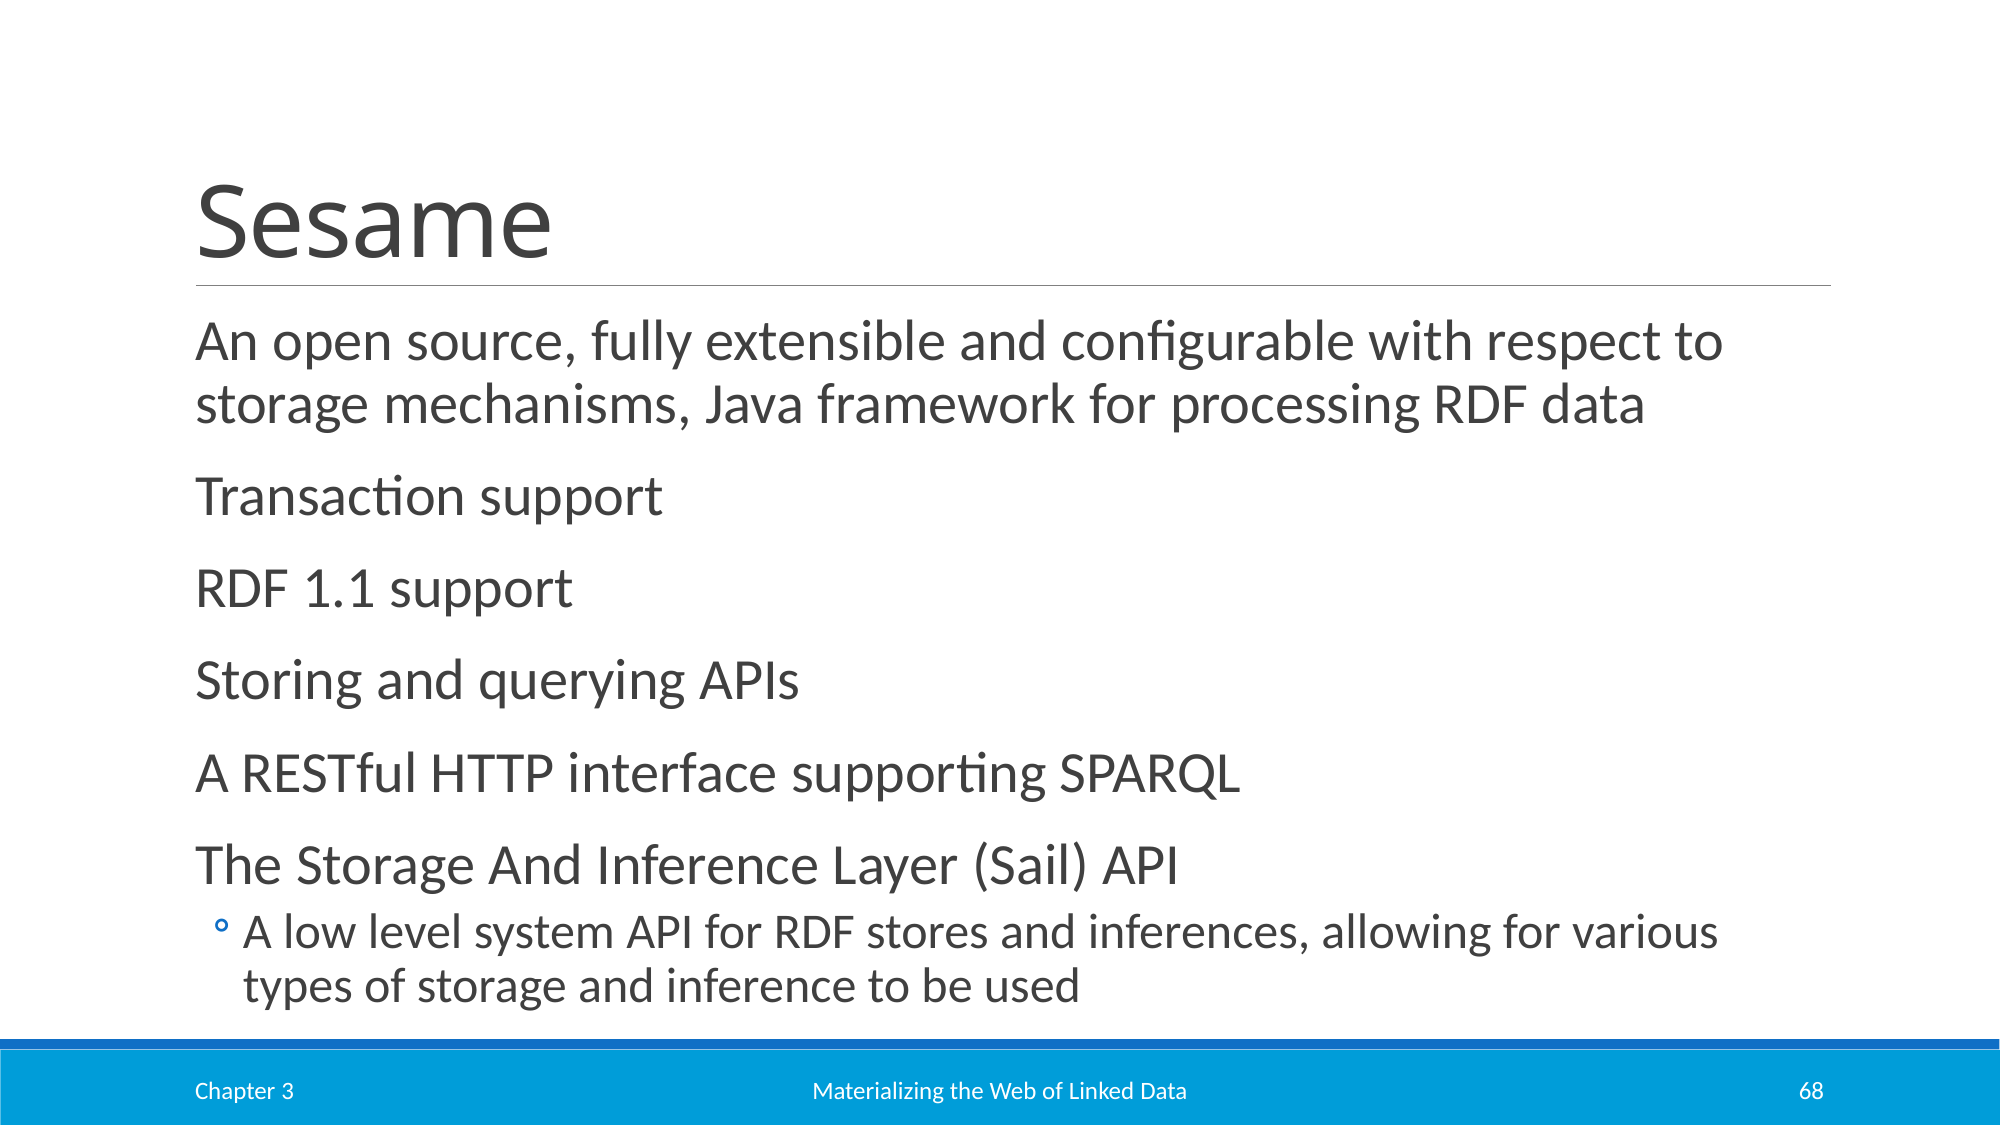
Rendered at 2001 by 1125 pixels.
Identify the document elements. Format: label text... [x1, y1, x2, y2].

list An open source, fully extensible and configurable with respect to storage mechanisms, Java framework for processing RDF data Transaction support RDF 1.1 support Storing and querying APIs A RESTful HTTP interface supporting SPARQL The Storage And Inference Layer (Sail) API A low level system API for RDF stores and inferences, allowing for various types of storage and inference to be used [180, 302, 1830, 963]
title Sesame [180, 47, 1830, 285]
slide_number 68 [1624, 1059, 1840, 1120]
footer Materializing the Web of Linked Data [604, 1059, 1396, 1120]
slide_number Chapter 3 [180, 1059, 586, 1120]
